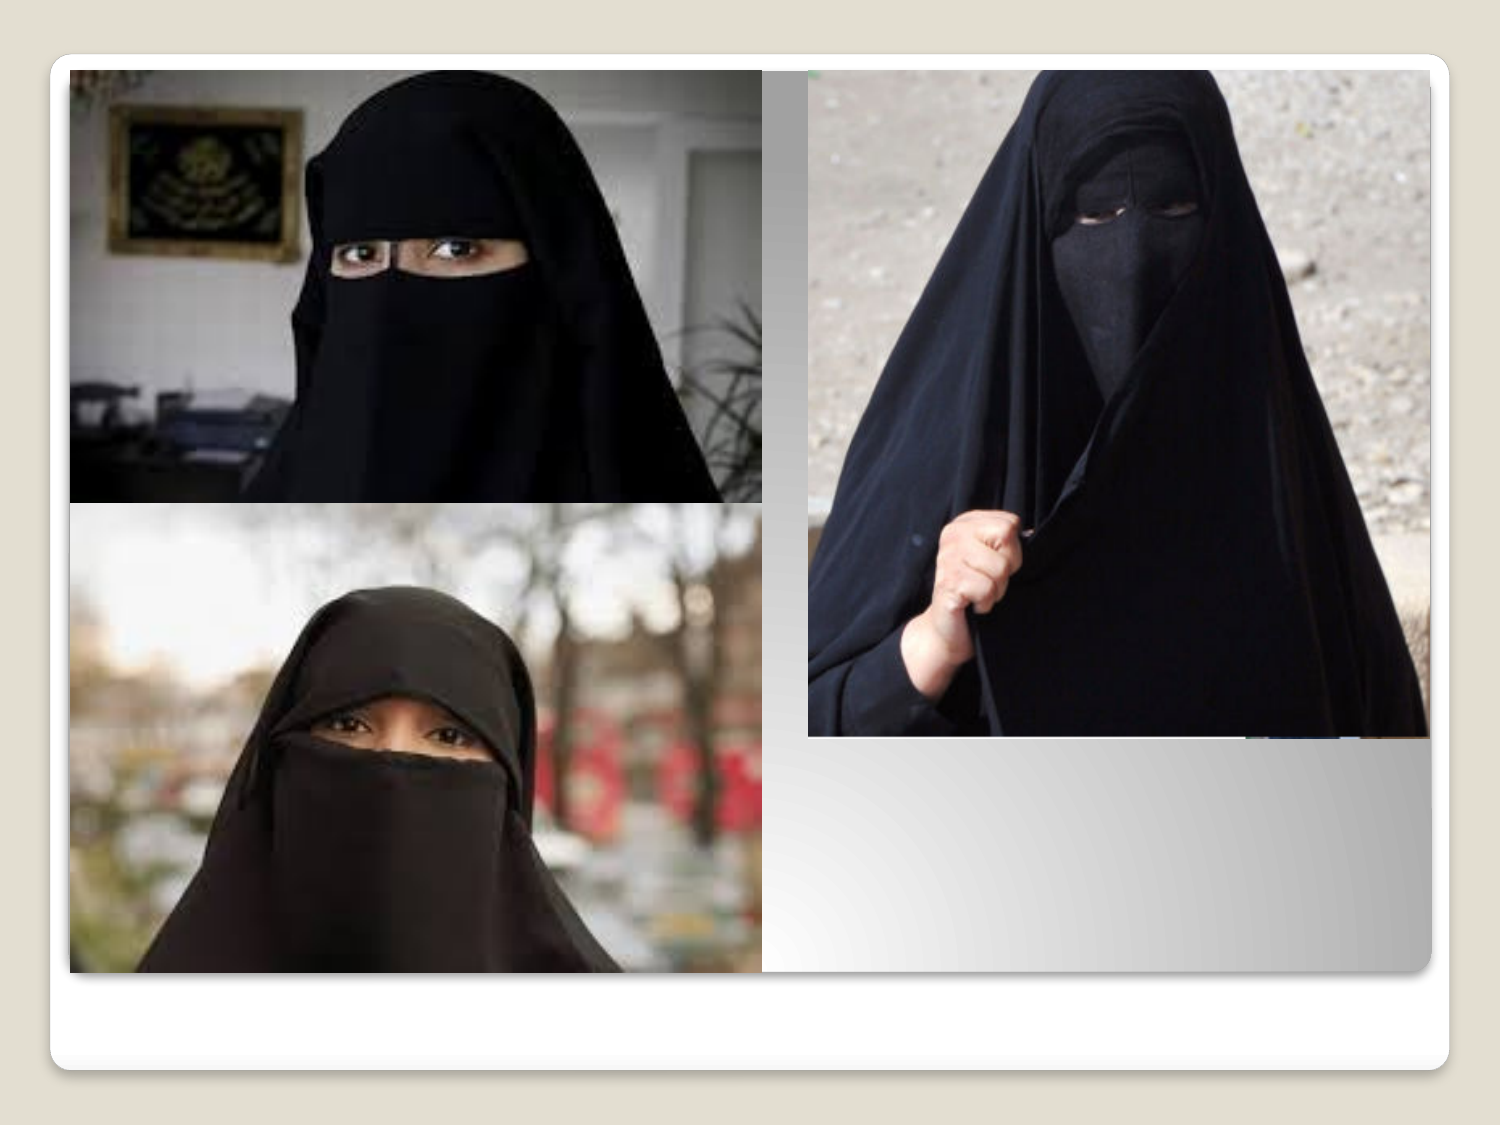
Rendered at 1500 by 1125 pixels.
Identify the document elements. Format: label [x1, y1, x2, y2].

list [70, 70, 762, 503]
picture [70, 503, 762, 973]
picture [808, 70, 1430, 739]
